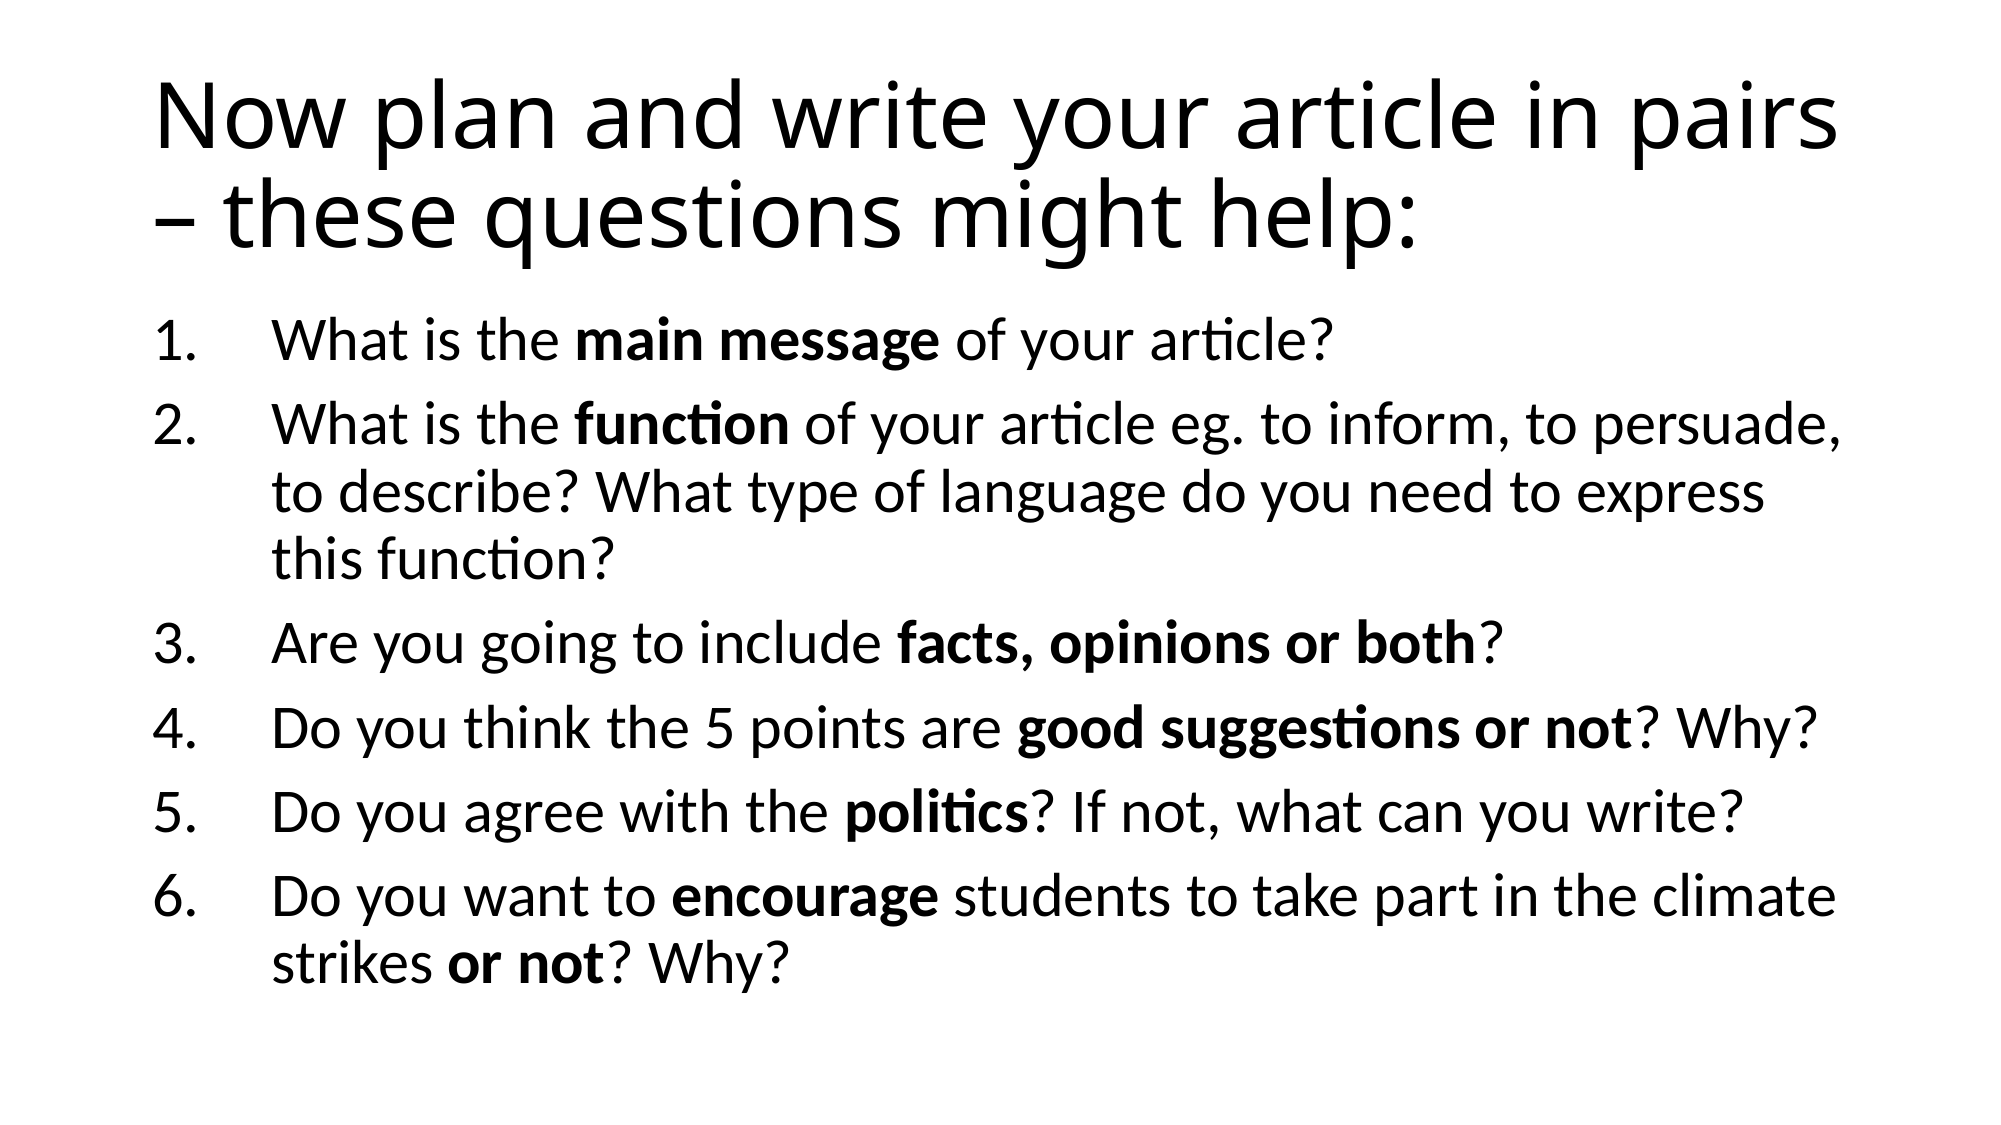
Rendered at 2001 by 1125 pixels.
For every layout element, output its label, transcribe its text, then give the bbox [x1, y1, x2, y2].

list What is the main message of your article? What is the function of your article eg. to inform, to persuade, to describe? What type of language do you need to express this function? Are you going to include facts, opinions or both? Do you think the 5 points are good suggestions or not? Why? Do you agree with the politics? If not, what can you write? Do you want to encourage students to take part in the climate strikes or not? Why? [137, 299, 1863, 1014]
title Now plan and write your article in pairs – these questions might help: [137, 59, 1863, 278]
